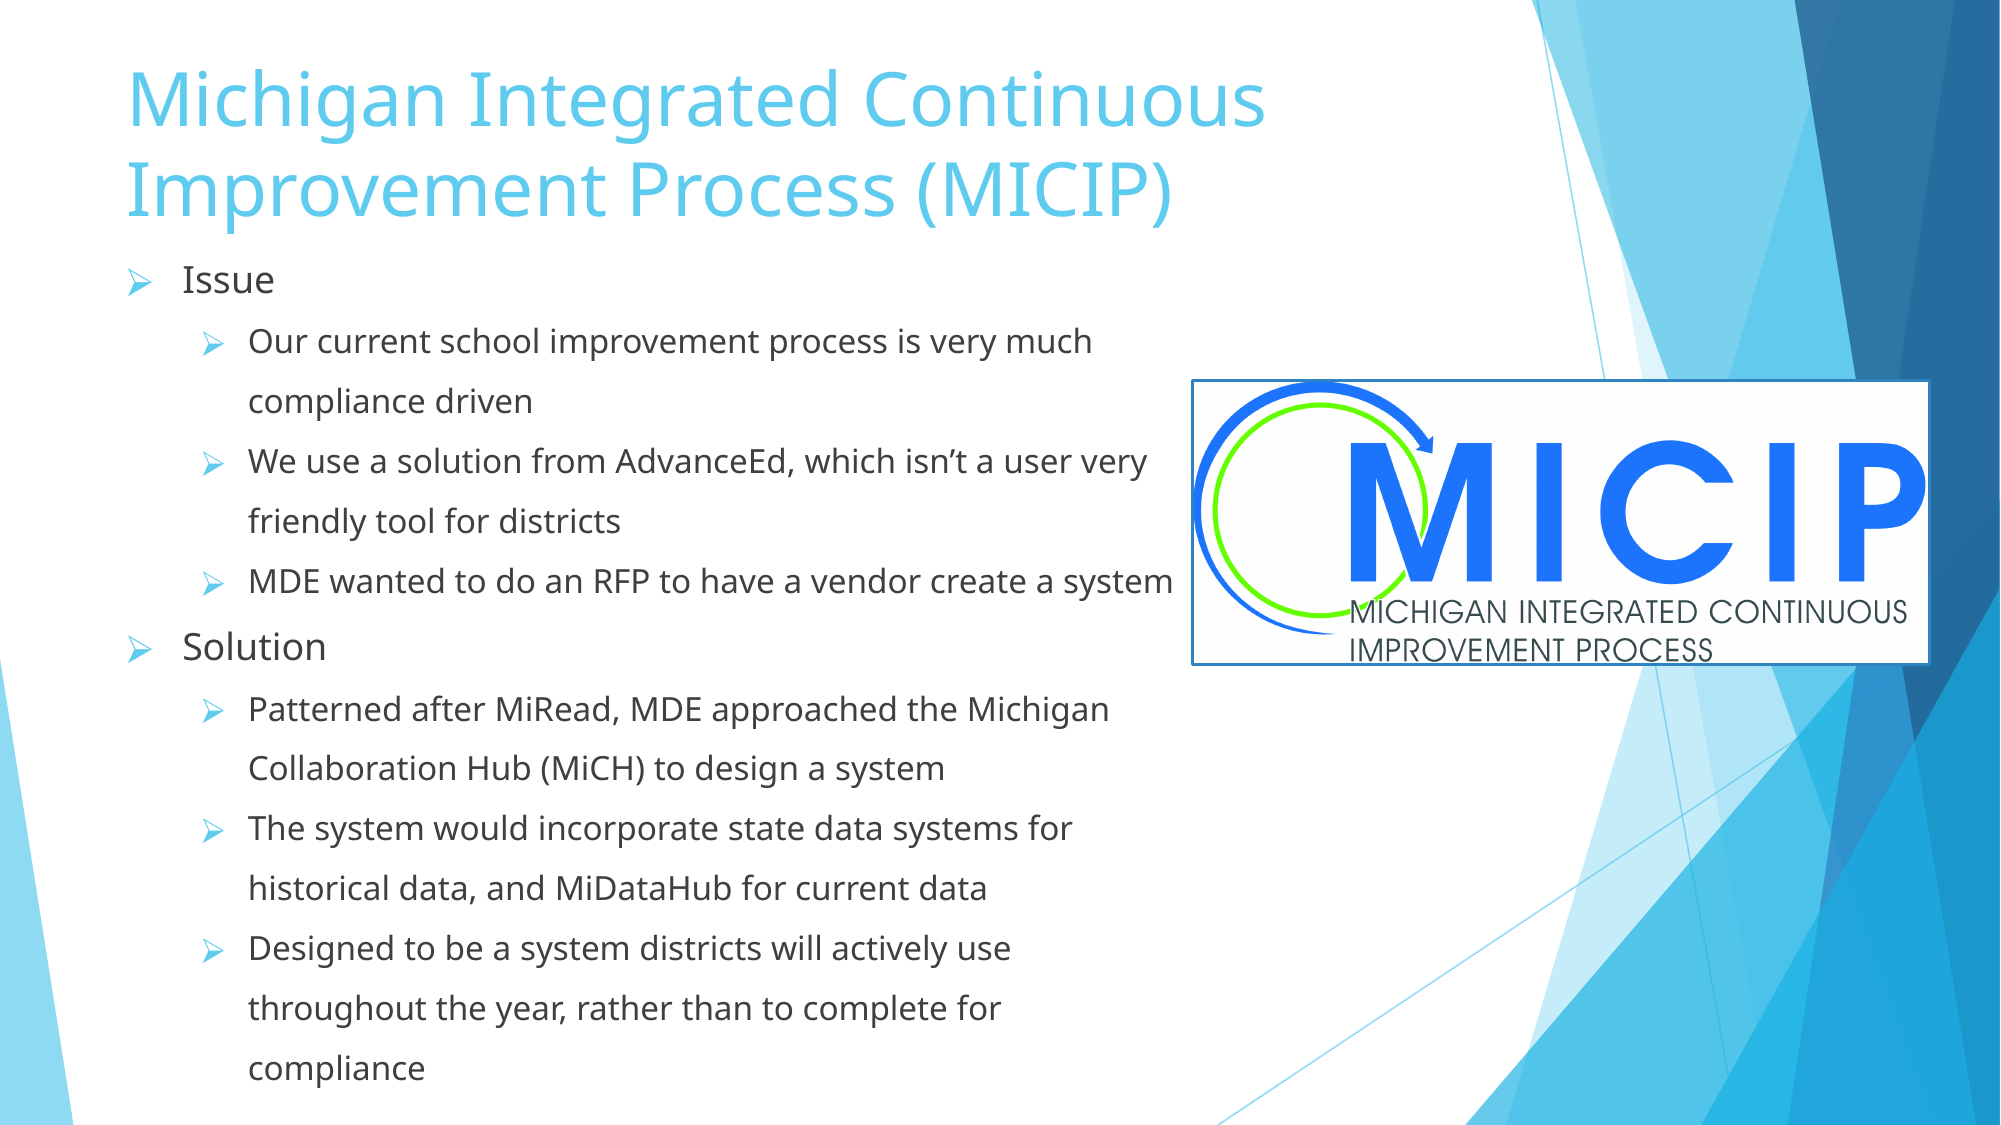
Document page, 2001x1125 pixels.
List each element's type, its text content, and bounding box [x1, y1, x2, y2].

list Issue Our current school improvement process is very much compliance driven We use a solution from AdvanceEd, which isn’t a user very friendly tool for districts MDE wanted to do an RFP to have a vendor create a system Solution Patterned after MiRead, MDE approached the Michigan Collaboration Hub (MiCH) to design a system The system would incorporate state data systems for historical data, and MiDataHub for current data Designed to be a system districts will actively use throughout the year, rather than to complete for compliance [111, 225, 1194, 1066]
picture [1193, 381, 1929, 664]
title Michigan Integrated Continuous Improvement Process (MICIP) [111, 43, 1633, 261]
